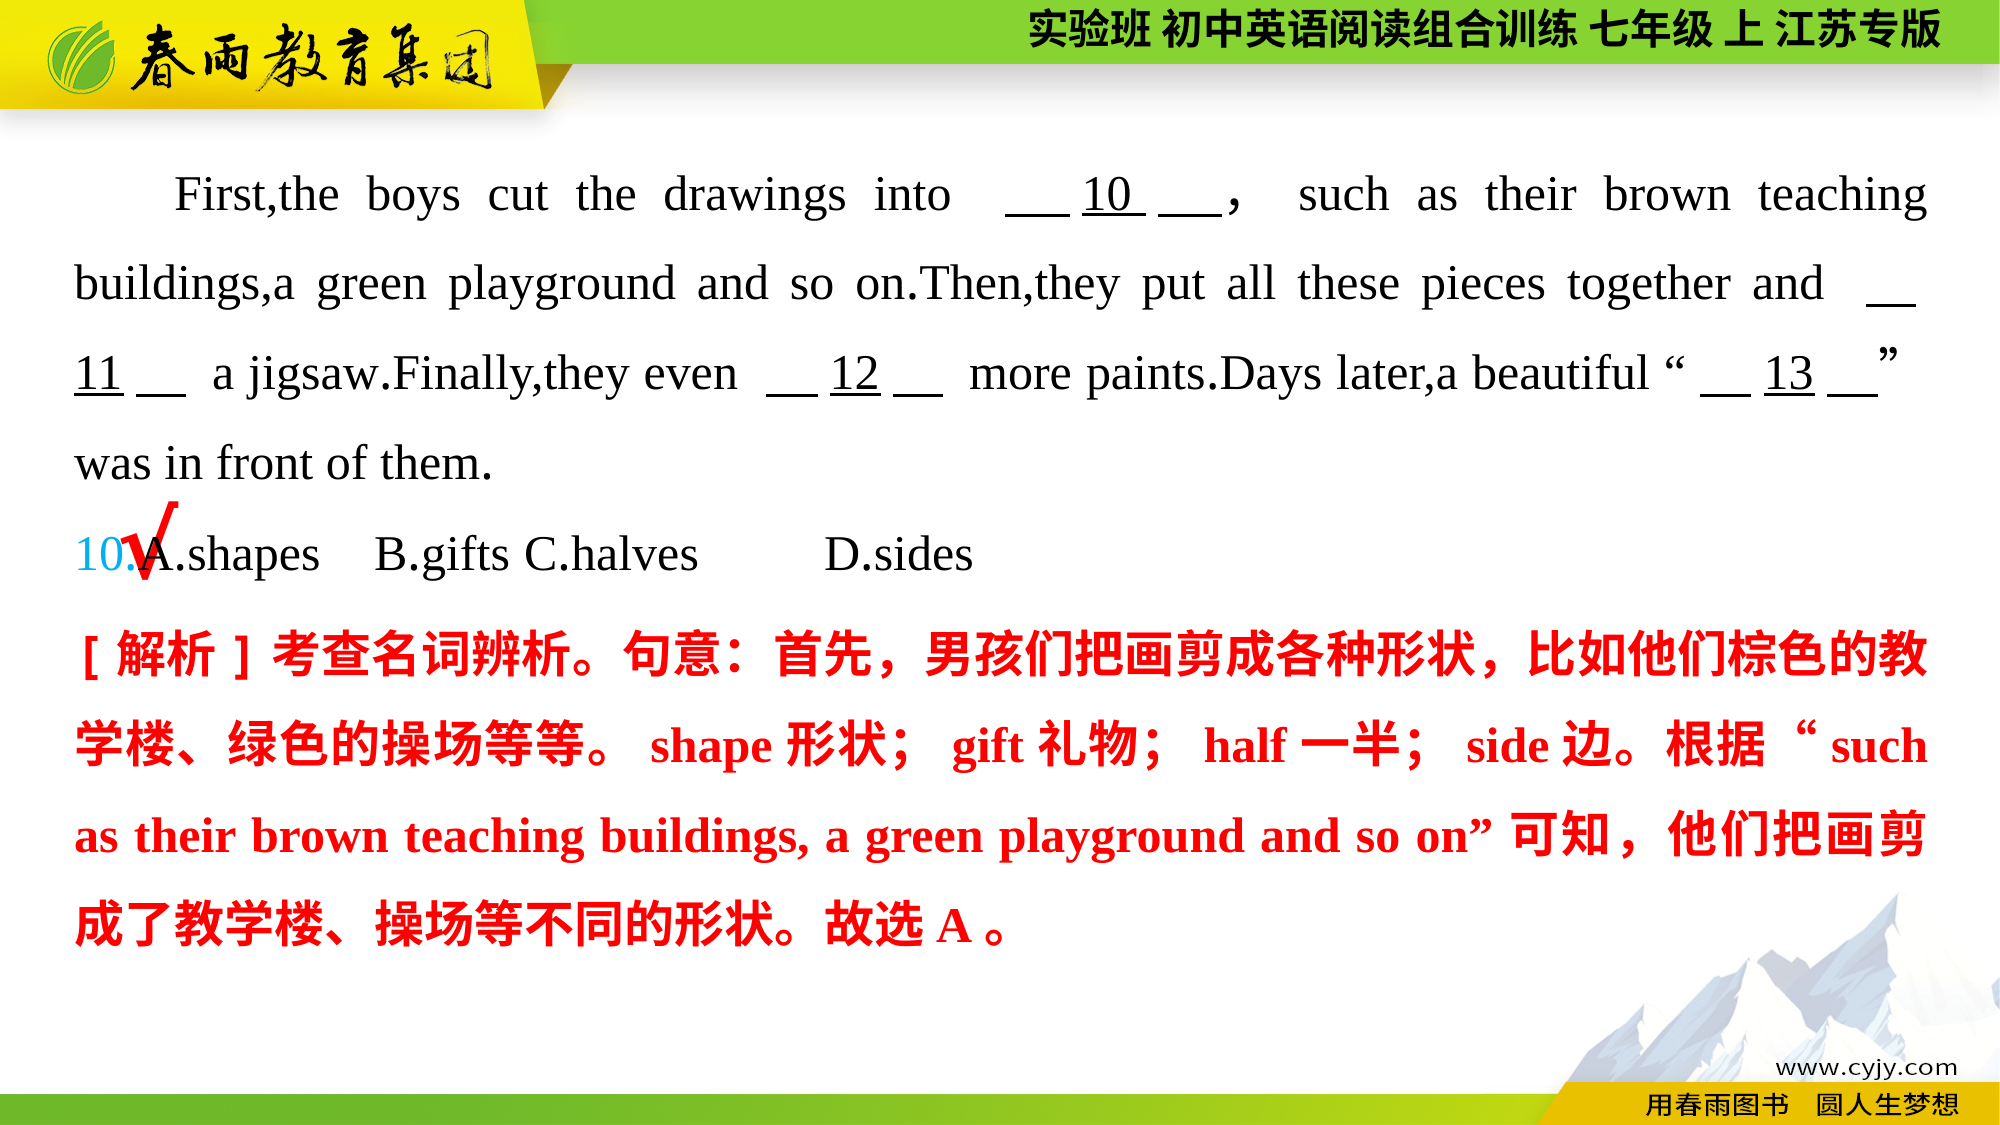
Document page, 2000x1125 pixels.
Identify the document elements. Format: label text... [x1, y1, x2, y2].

list First,the boys cut the drawings into 10 ，such as their brown teaching buildings,a green playground and so on.Then,they put all these pieces together and 11 a jigsaw.Finally,they even 12 more paints.Days later,a beautiful “ 13 ” was in front of them. 10.A.shapes B.gifts C.halves D.sides [59, 122, 1944, 585]
text_box [解析]考查名词辨析。句意：首先，男孩们把画剪成各种形状，比如他们棕色的教学楼、绿色的操场等等。shape形状；gift礼物；half一半；side边。根据“such as their brown teaching buildings, a green playground and so on”可知，他们把画剪成了教学楼、操场等不同的形状。故选A。 [59, 585, 1944, 961]
picture [0, 0, 2000, 1125]
